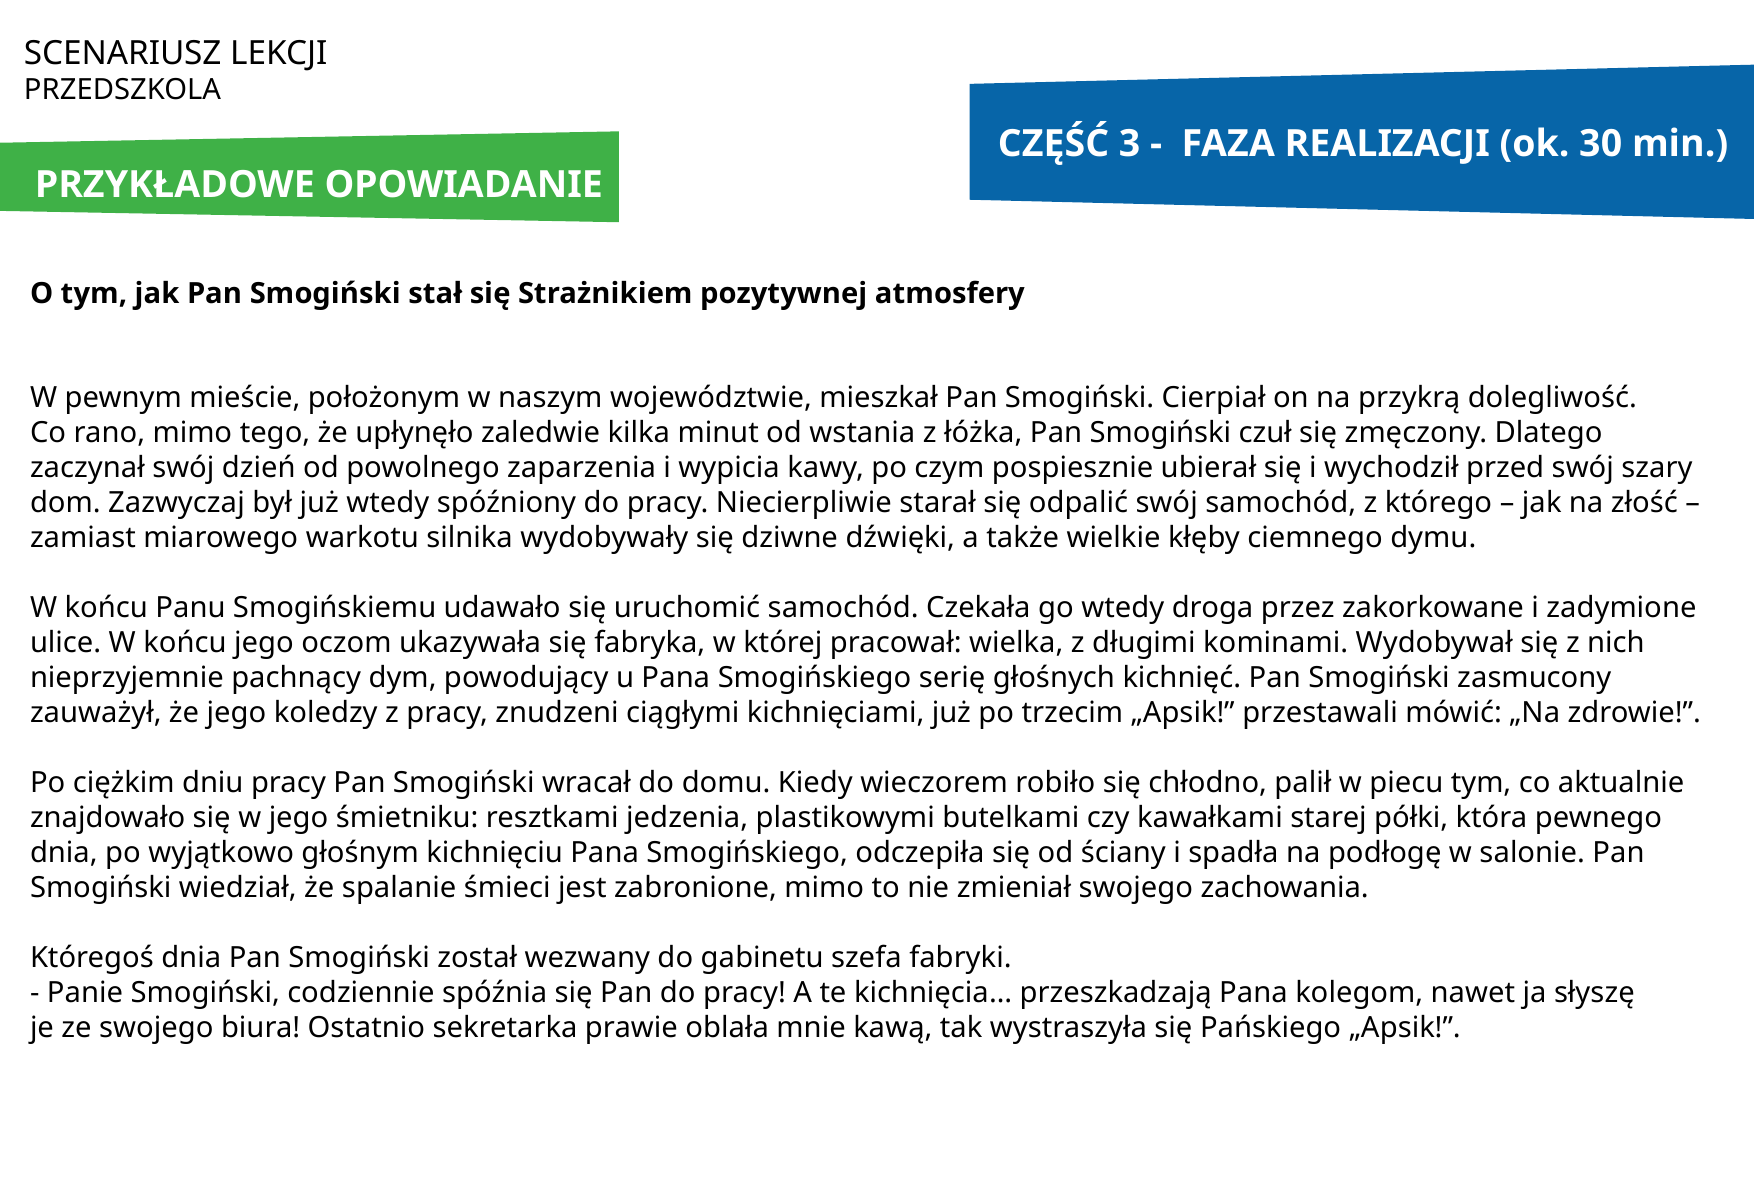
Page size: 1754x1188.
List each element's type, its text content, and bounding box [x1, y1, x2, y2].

text_box CZĘŚĆ 3 - FAZA REALIZACJI (ok. 30 min.) [983, 111, 1745, 172]
text_box SCENARIUSZ LEKCJI PRZEDSZKOLA [9, 23, 502, 114]
text_box [968, 63, 1754, 221]
text_box PRZYKŁADOWE OPOWIADANIE [20, 152, 619, 212]
text_box O tym, jak Pan Smogiński stał się Strażnikiem pozytywnej atmosfery W pewnym mieście, położonym w naszym województwie, mieszkał Pan Smogiński. Cierpiał on na przykrą dolegliwość. Co rano, mimo tego, że upłynęło zaledwie kilka minut od wstania z łóżka, Pan Smogiński czuł się zmęczony. Dlatego zaczynał swój dzień od powolnego zaparzenia i wypicia kawy, po czym pospiesznie ubierał się i wychodził przed swój szary dom. Zazwyczaj był już wtedy spóźniony do pracy. Niecierpliwie starał się odpalić swój samochód, z którego – jak na złość – zamiast miarowego warkotu silnika wydobywały się dziwne dźwięki, a także wielkie kłęby ciemnego dymu. W końcu Panu Smogińskiemu udawało się uruchomić samochód. Czekała go wtedy droga przez zakorkowane i zadymione ulice. W końcu jego oczom ukazywała się fabryka, w której pracował: wielka, z długimi kominami. Wydobywał się z nich nieprzyjemnie pachnący dym, powodujący u Pana Smogińskiego serię głośnych kichnięć. Pan Smogiński zasmucony zauważył, że jego koledzy z pracy, znudzeni ciągłymi kichnięciami, już po trzecim „Apsik!” przestawali mówić: „Na zdrowie!”. Po ciężkim dniu pracy Pan Smogiński wracał do domu. Kiedy wieczorem robiło się chłodno, palił w piecu tym, co aktualnie znajdowało się w jego śmietniku: resztkami jedzenia, plastikowymi butelkami czy kawałkami starej półki, która pewnego dnia, po wyjątkowo głośnym kichnięciu Pana Smogińskiego, odczepiła się od ściany i spadła na podłogę w salonie. Pan Smogiński wiedział, że spalanie śmieci jest zabronione, mimo to nie zmieniał swojego zachowania. Któregoś dnia Pan Smogiński został wezwany do gabinetu szefa fabryki. - Panie Smogiński, codziennie spóźnia się Pan do pracy! A te kichnięcia… przeszkadzają Pana kolegom, nawet ja słyszę je ze swojego biura! Ostatnio sekretarka prawie oblała mnie kawą, tak wystraszyła się Pańskiego „Apsik!”. [15, 266, 1739, 1051]
text_box [0, 130, 620, 224]
